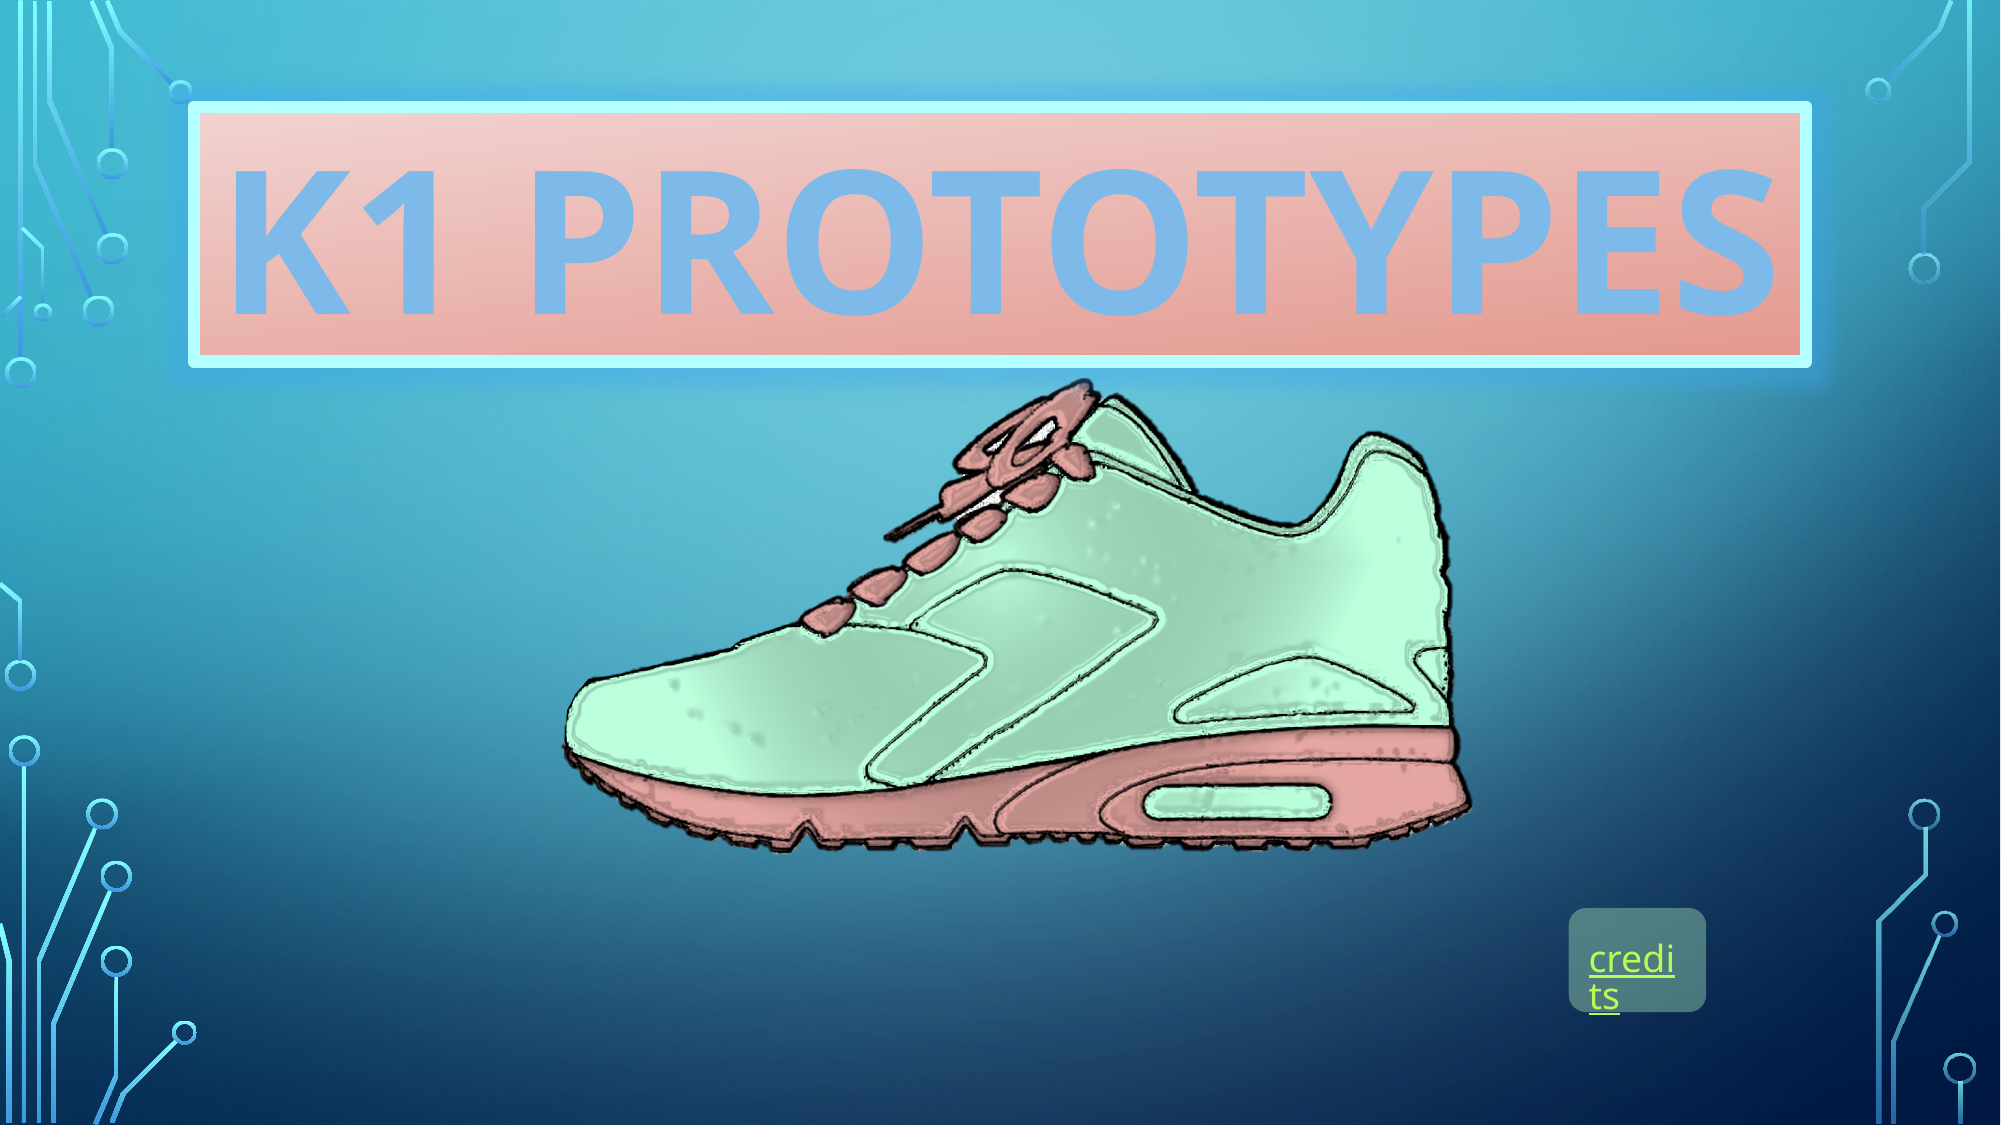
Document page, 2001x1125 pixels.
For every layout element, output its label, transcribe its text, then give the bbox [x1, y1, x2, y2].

picture [362, 186, 1638, 939]
text_box K1 PROTOTYPES [193, 106, 1807, 362]
text_box credits [1568, 907, 1707, 1013]
